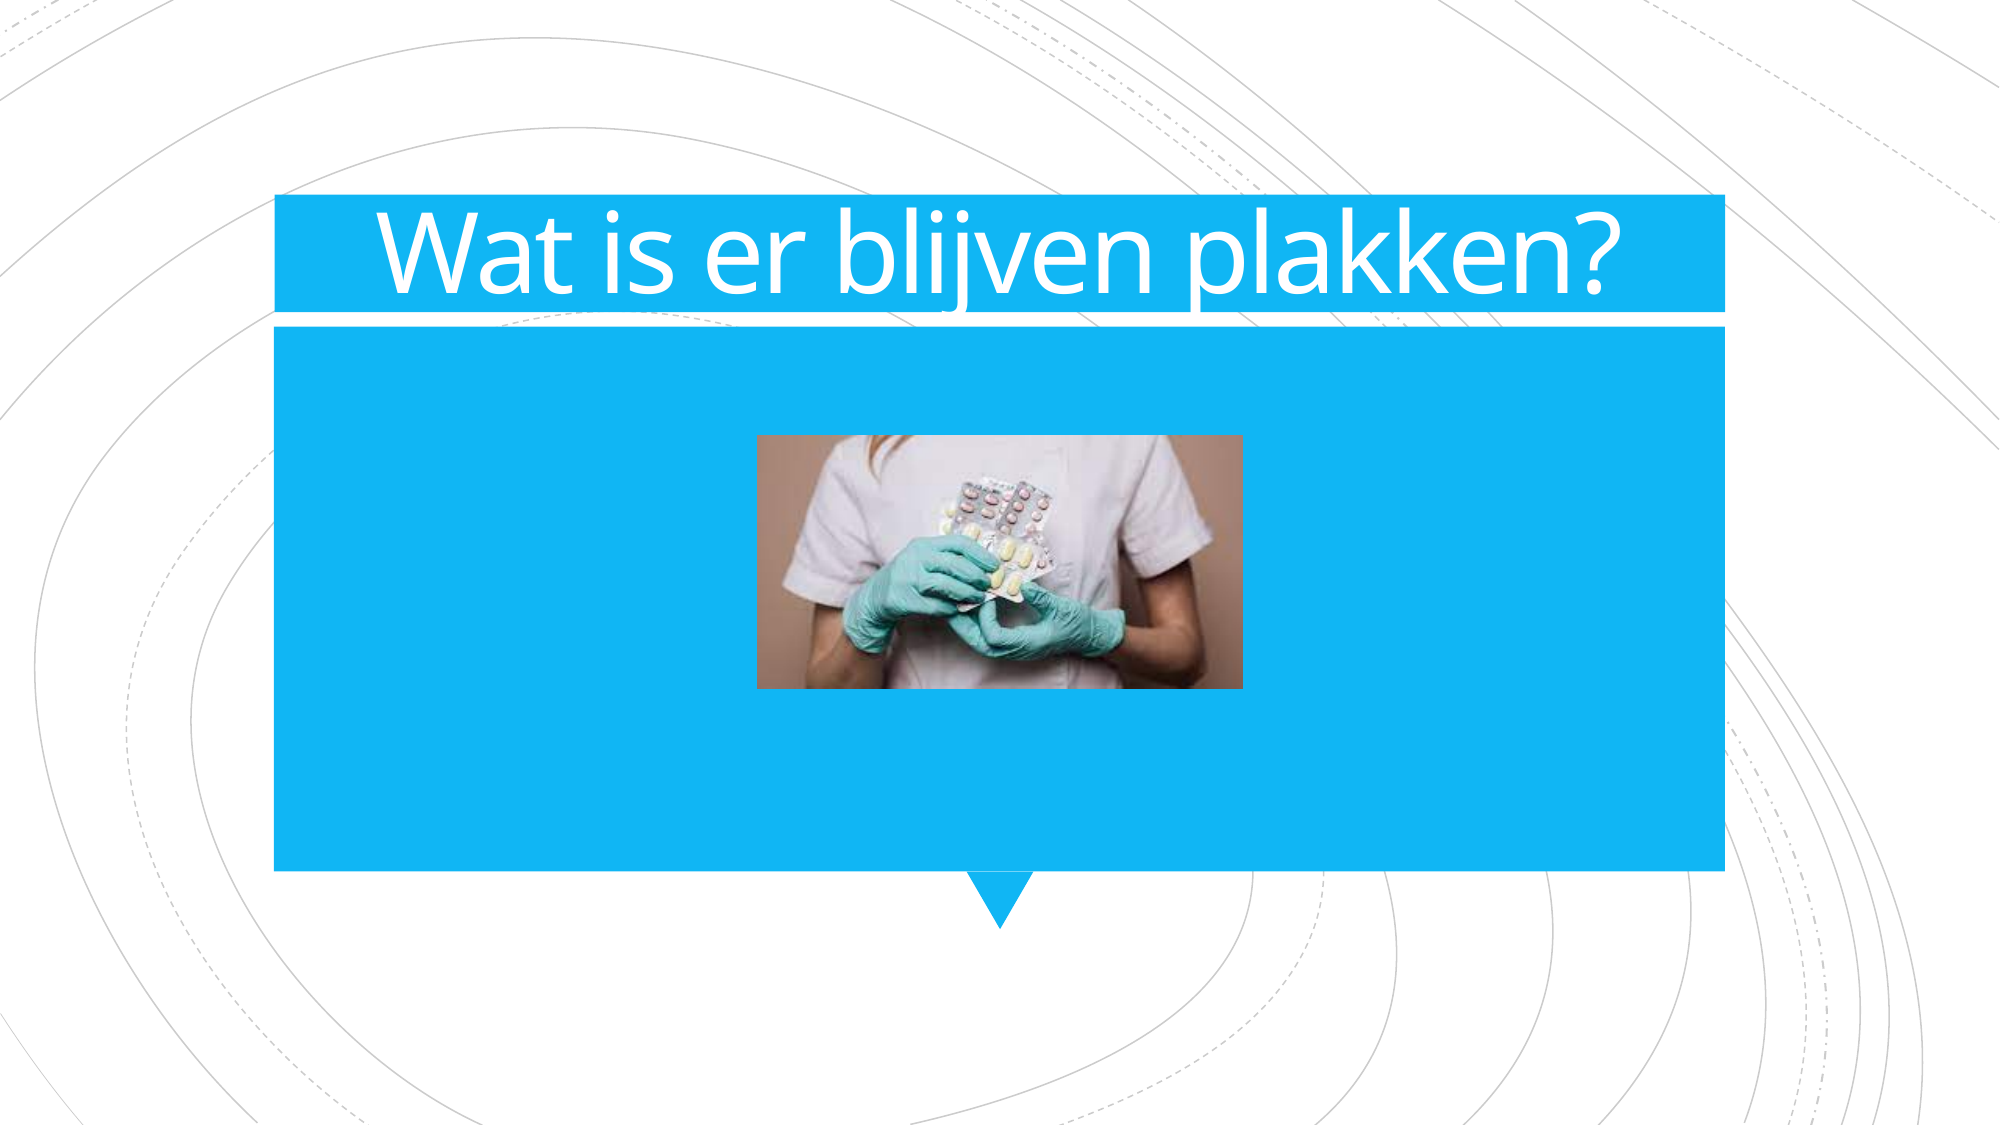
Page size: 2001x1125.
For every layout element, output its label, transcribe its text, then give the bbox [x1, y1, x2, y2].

title Wat is er blijven plakken? [287, 28, 1712, 316]
picture [758, 436, 1242, 688]
